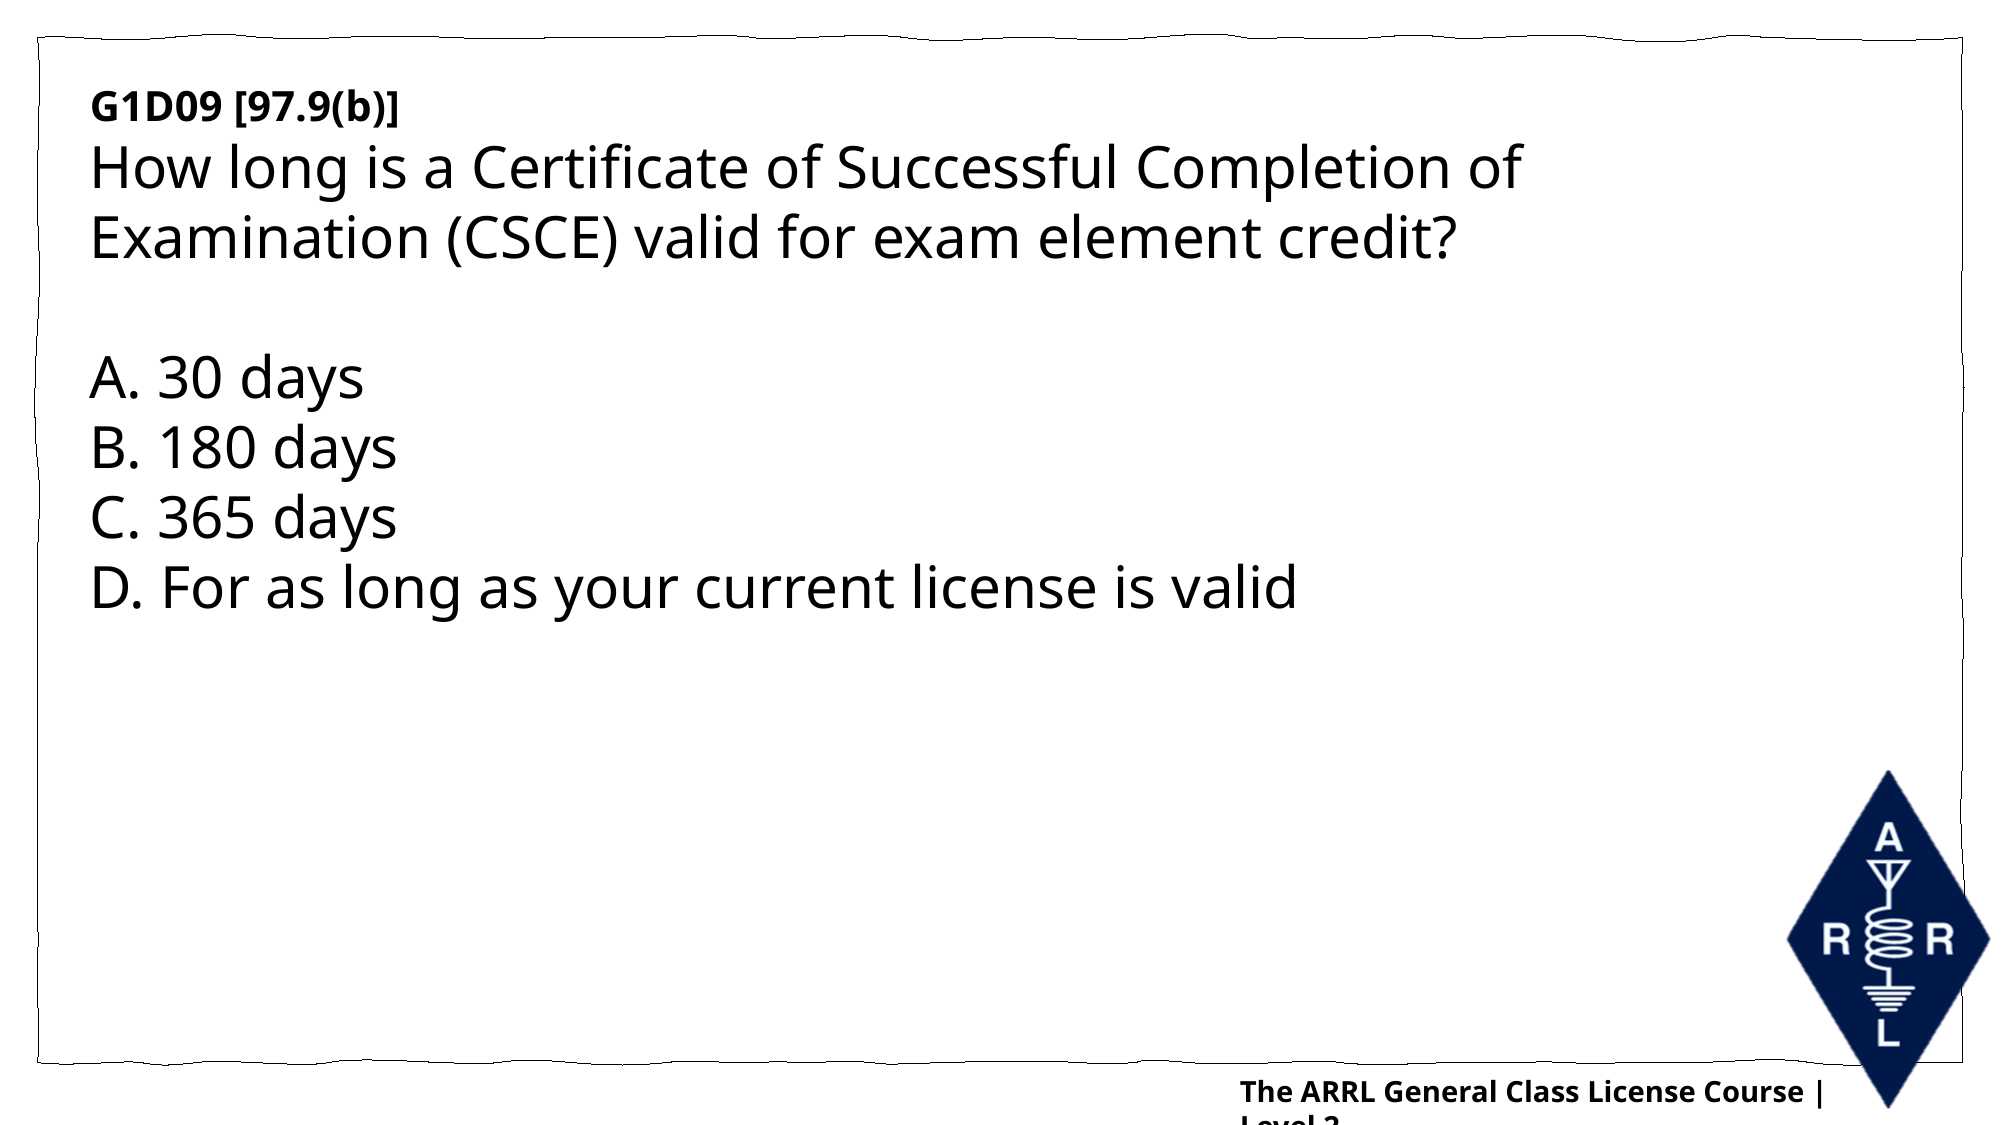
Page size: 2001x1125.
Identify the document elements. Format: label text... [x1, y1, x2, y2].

text_box G1D09 [97.9(b)] How long is a Certificate of Successful Completion of Examination (CSCE) valid for exam element credit? A. 30 days B. 180 days C. 365 days D. For as long as your current license is valid [75, 72, 1850, 628]
picture [1773, 752, 1999, 1125]
